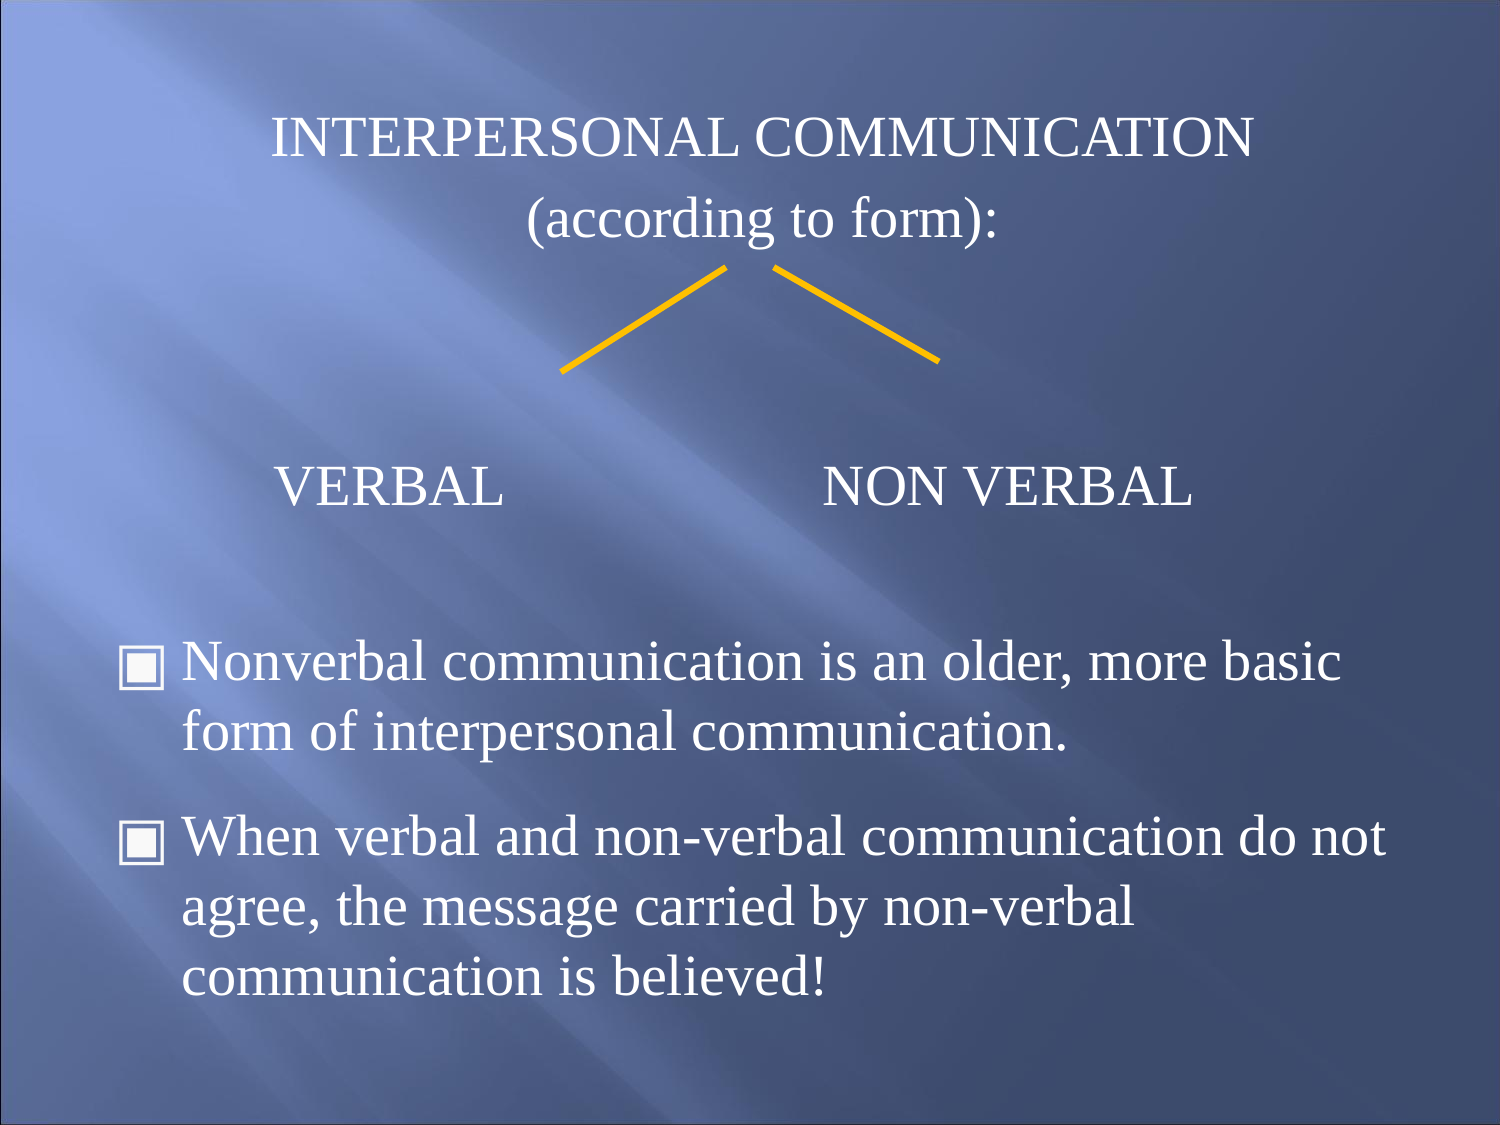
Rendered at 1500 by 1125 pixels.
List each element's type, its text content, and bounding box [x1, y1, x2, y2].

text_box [560, 266, 727, 373]
picture [0, 0, 1500, 1125]
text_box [773, 266, 940, 362]
list INTERPERSONAL COMMUNICATION (according to form): VERBAL NON VERBAL Nonverbal communication is an older, more basic form of interpersonal communication. When verbal and non-verbal communication do not agree, the message carried by non-verbal communication is believed! [76, 90, 1427, 863]
